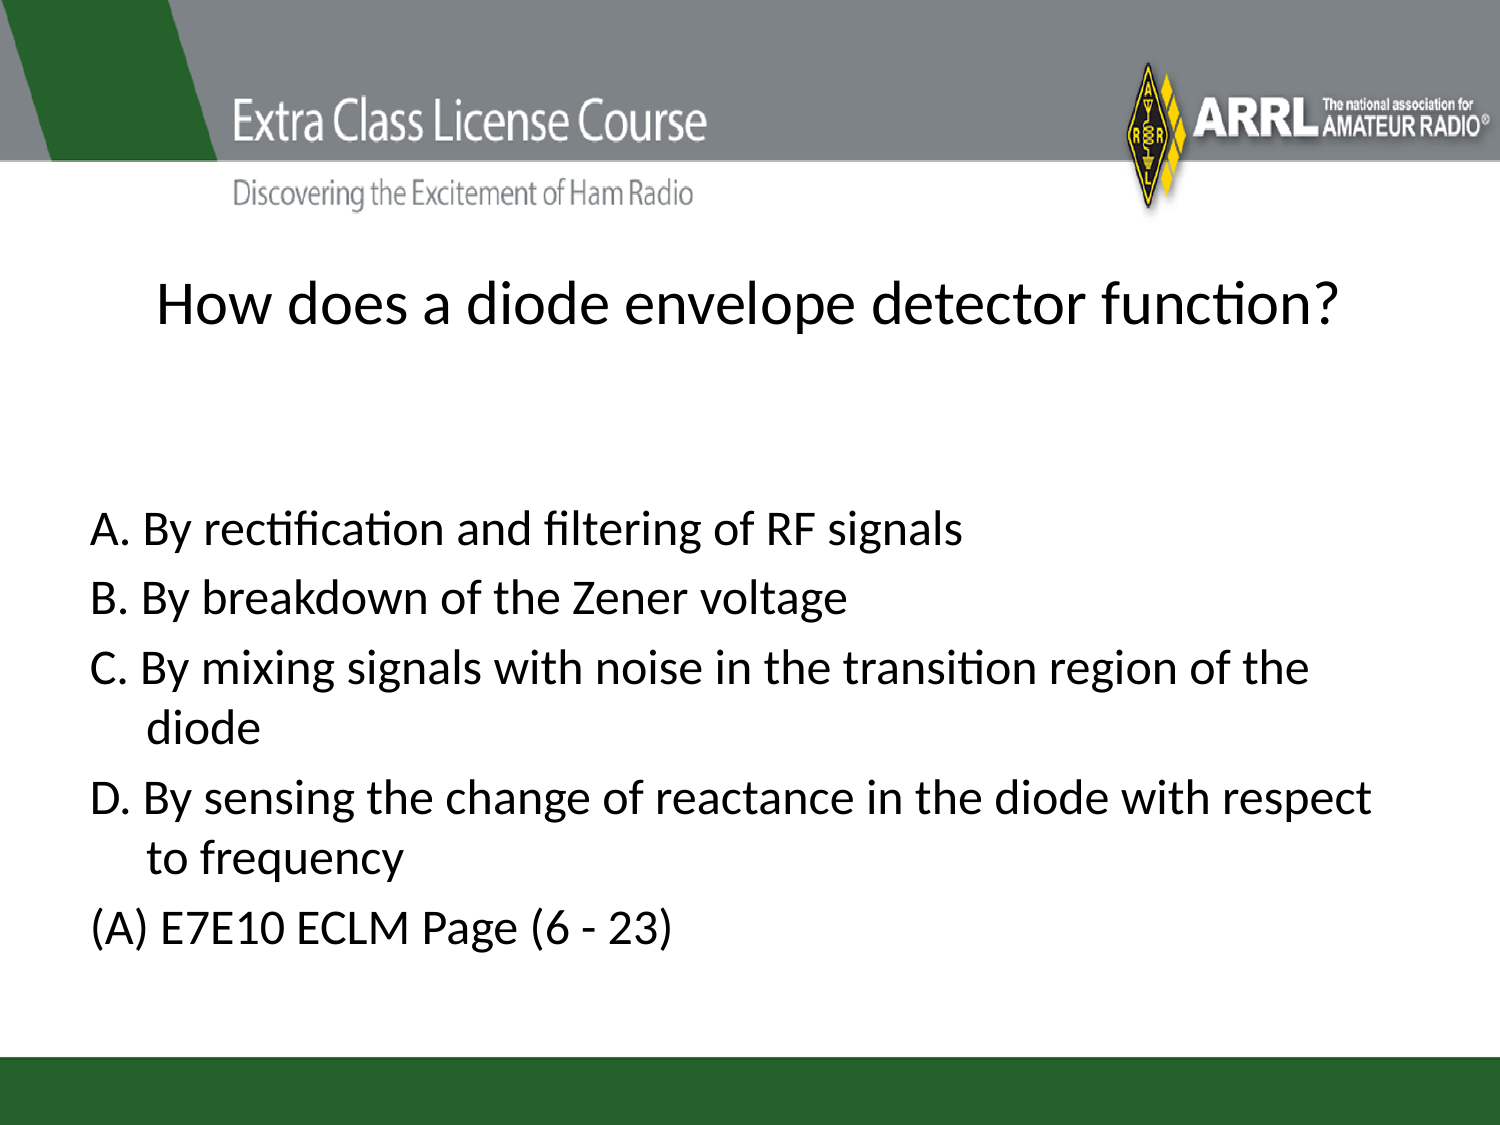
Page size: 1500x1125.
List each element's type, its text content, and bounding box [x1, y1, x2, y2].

list A. By rectification and filtering of RF signals B. By breakdown of the Zener voltage C. By mixing signals with noise in the transition region of the diode D. By sensing the change of reactance in the diode with respect to frequency (A) E7E10 ECLM Page (6 - 23) [75, 487, 1425, 1005]
title How does a diode envelope detector function? [75, 254, 1425, 435]
picture [0, 0, 1500, 1125]
